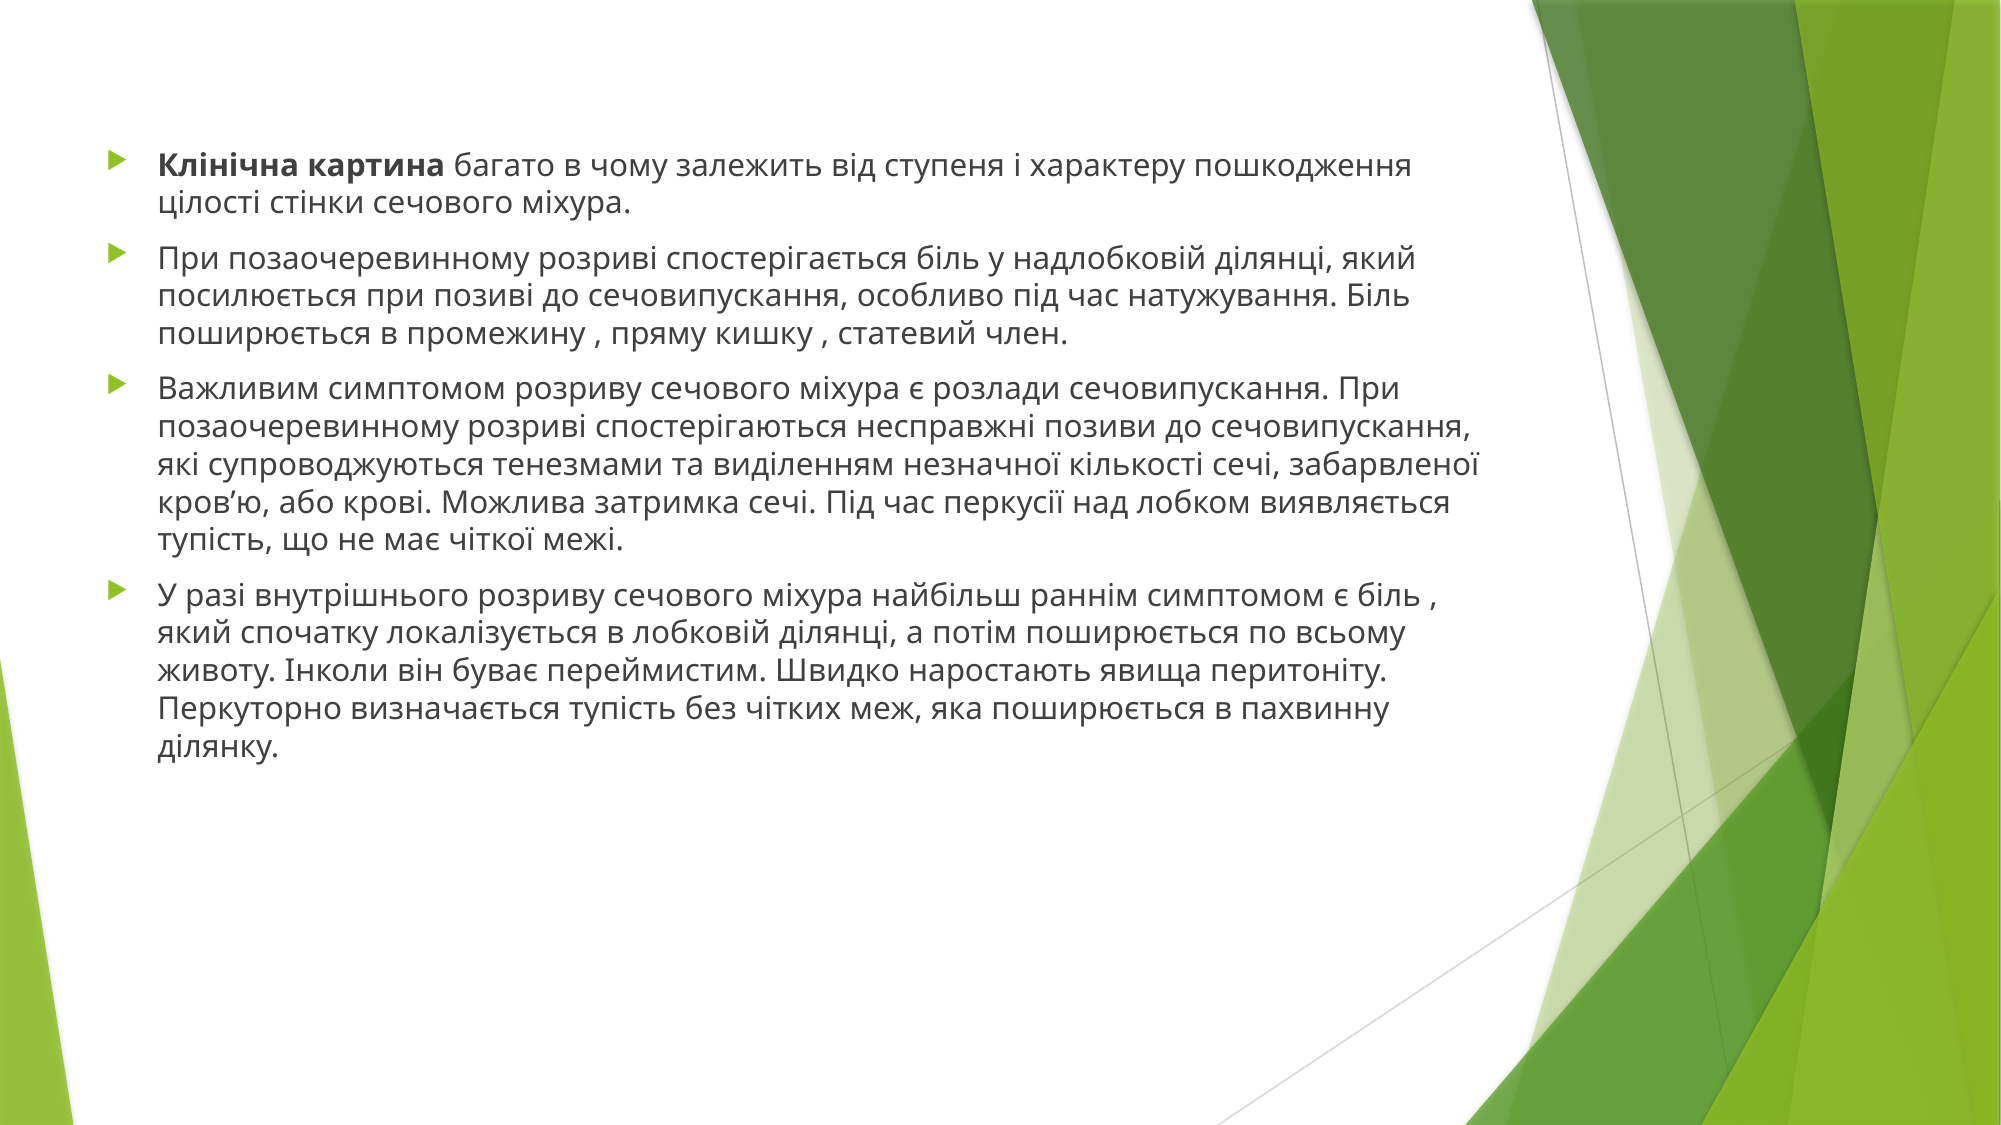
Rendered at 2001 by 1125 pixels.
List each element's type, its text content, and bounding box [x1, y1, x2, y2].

list Клінічна картина багато в чому залежить від ступеня і характеру пошкодження цілості стінки сечового міхура. При позаочеревинному розриві спостерігається біль у надлобковій ділянці, який посилюється при позиві до сечовипускання, особливо під час натужування. Біль поширюється в промежину , пряму кишку , статевий член. Важливим симптомом розриву сечового міхура є розлади сечовипускання. При позаочеревинному розриві спостерігаються несправжні позиви до сечовипускання, які супроводжуються тенезмами та виділенням незначної кількості сечі, забарвленої кров’ю, або крові. Можлива затримка сечі. Під час перкусії над лобком виявляється тупість, що не має чіткої межі. У разі внутрішнього розриву сечового міхура найбільш раннім симптомом є біль , який спочатку локалізується в лобковій ділянці, а потім поширюється по всьому животу. Інколи він буває переймистим. Швидко наростають явища перитоніту. Перкуторно визначається тупість без чітких меж, яка поширюється в пахвинну ділянку. [91, 137, 1502, 774]
